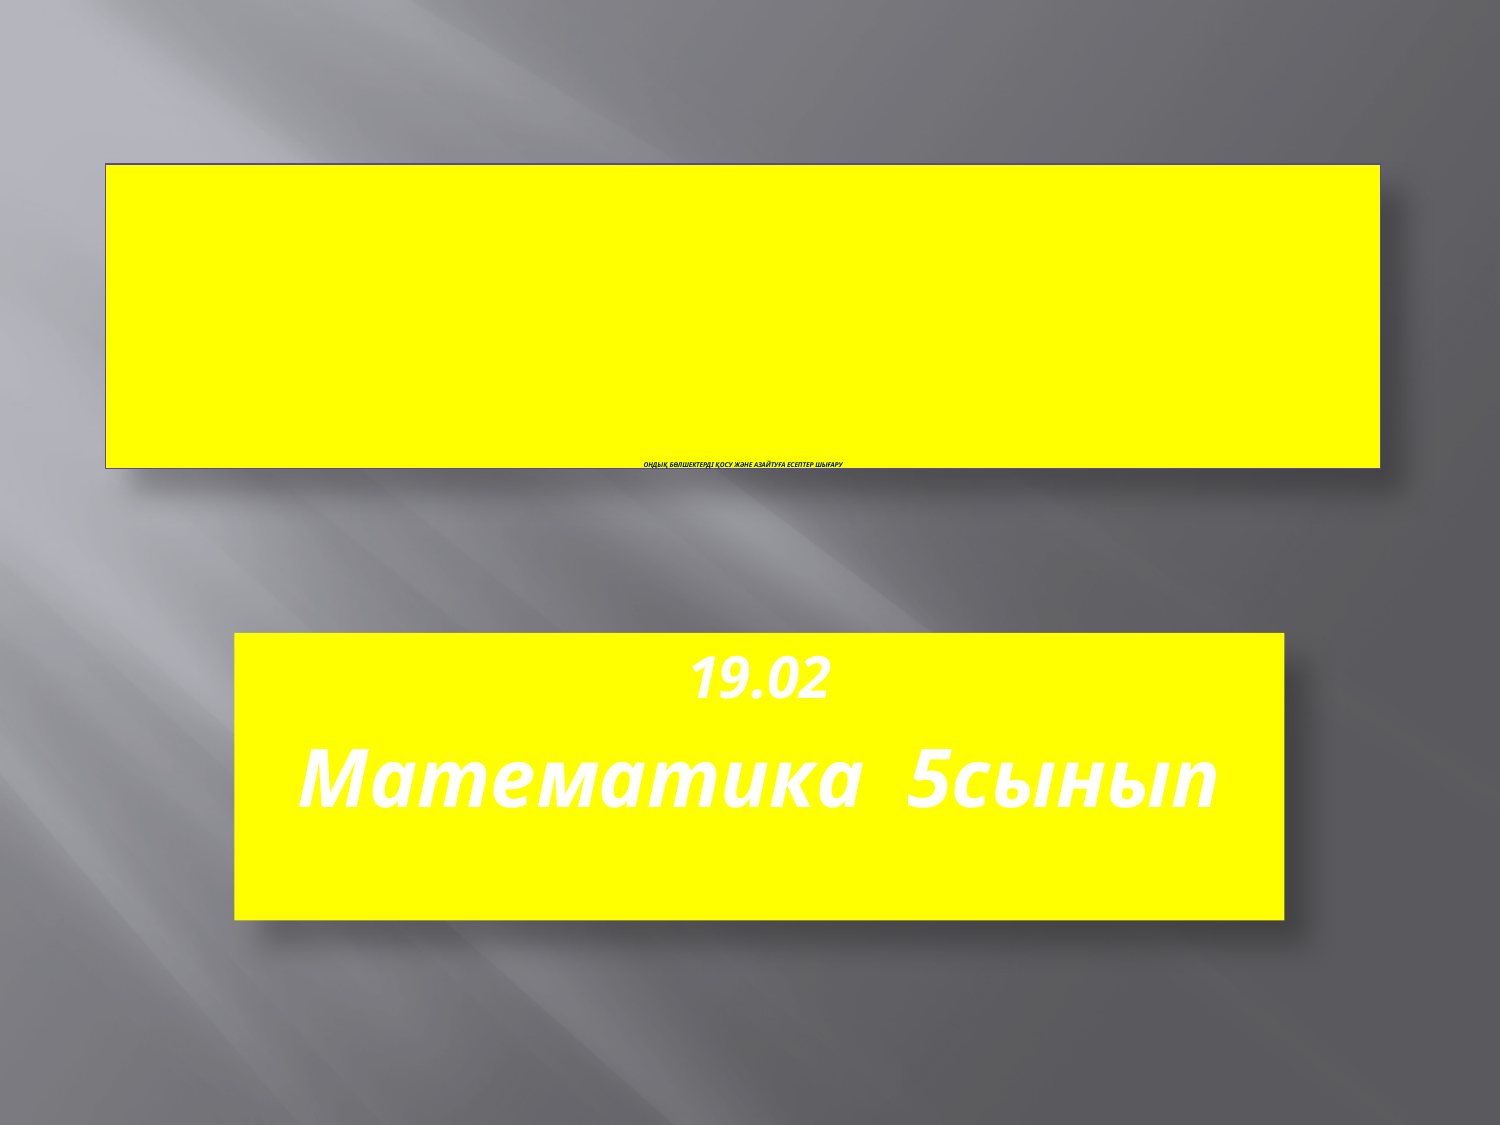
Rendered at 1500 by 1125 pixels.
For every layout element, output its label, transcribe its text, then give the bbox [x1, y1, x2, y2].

subtitle 19.02 Математика 5сынып [234, 632, 1285, 921]
title Ондық бөлшектерді қосу және азайтуға есептер шығару [105, 163, 1381, 469]
